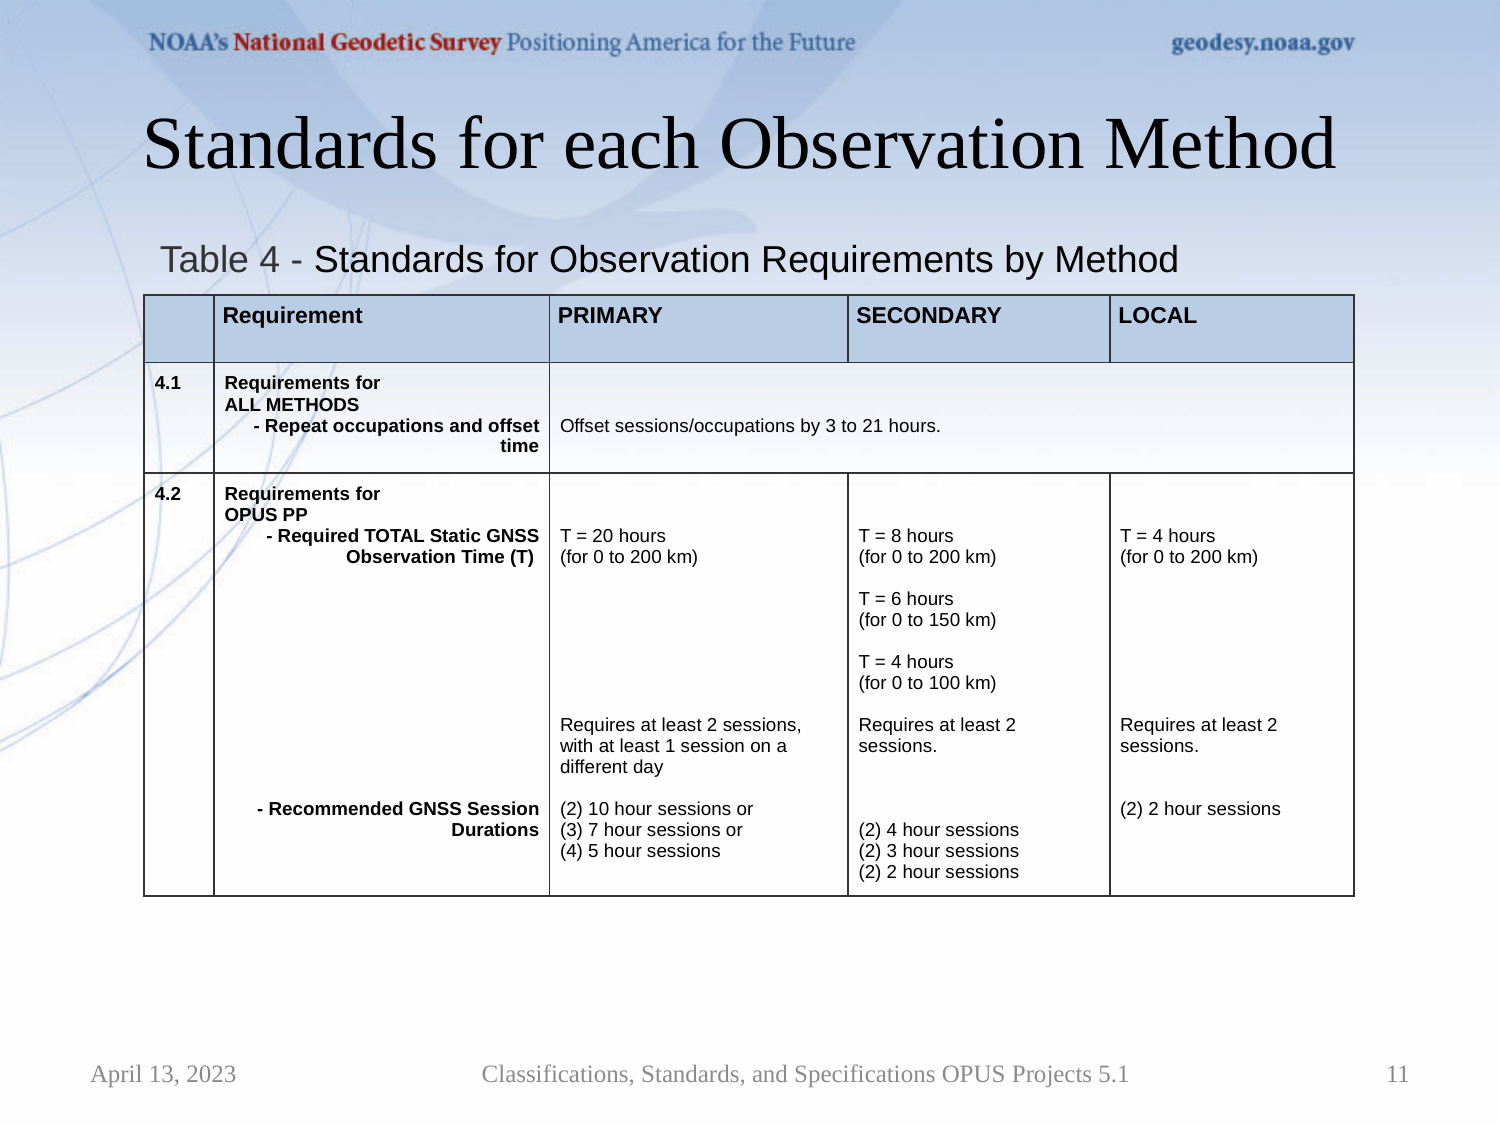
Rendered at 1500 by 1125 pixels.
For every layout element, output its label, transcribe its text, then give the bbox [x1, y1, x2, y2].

title Standards for each Observation Method [75, 45, 1425, 233]
table_header [145, 296, 213, 362]
table_cell 4.1 [145, 363, 213, 472]
table_cell T = 8 hours (for 0 to 200 km) T = 6 hours (for 0 to 150 km) T = 4 hours (for 0 to 100 km) Requires at least 2 sessions. (2) 4 hour sessions (2) 3 hour sessions (2) 2 hour sessions [849, 474, 1109, 895]
text_box Table 4 - Standards for Observation Requirements by Method [145, 228, 1426, 288]
table_header PRIMARY [550, 296, 847, 362]
footer Classifications, Standards, and Specifications OPUS Projects 5.1 [345, 1042, 1267, 1103]
slide_number 11 [1307, 1042, 1425, 1103]
table_cell T = 4 hours (for 0 to 200 km) Requires at least 2 sessions. (2) 2 hour sessions [1111, 474, 1353, 895]
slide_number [75, 1042, 286, 1103]
table_cell Requirements for OPUS PP - Required TOTAL Static GNSS Observation Time (T) - Recommended GNSS Session Durations [215, 474, 549, 895]
table_cell T = 20 hours (for 0 to 200 km) Requires at least 2 sessions, with at least 1 session on a different day (2) 10 hour sessions or (3) 7 hour sessions or (4) 5 hour sessions [550, 474, 847, 895]
picture [0, 0, 1500, 1125]
table_cell Offset sessions/occupations by 3 to 21 hours. [550, 363, 1353, 472]
table_header SECONDARY [849, 296, 1109, 362]
table_cell 4.2 [145, 474, 213, 895]
table_header LOCAL [1111, 296, 1353, 362]
table_cell Requirements for ALL METHODS - Repeat occupations and offset time [215, 363, 549, 472]
table_header Requirement [215, 296, 549, 362]
